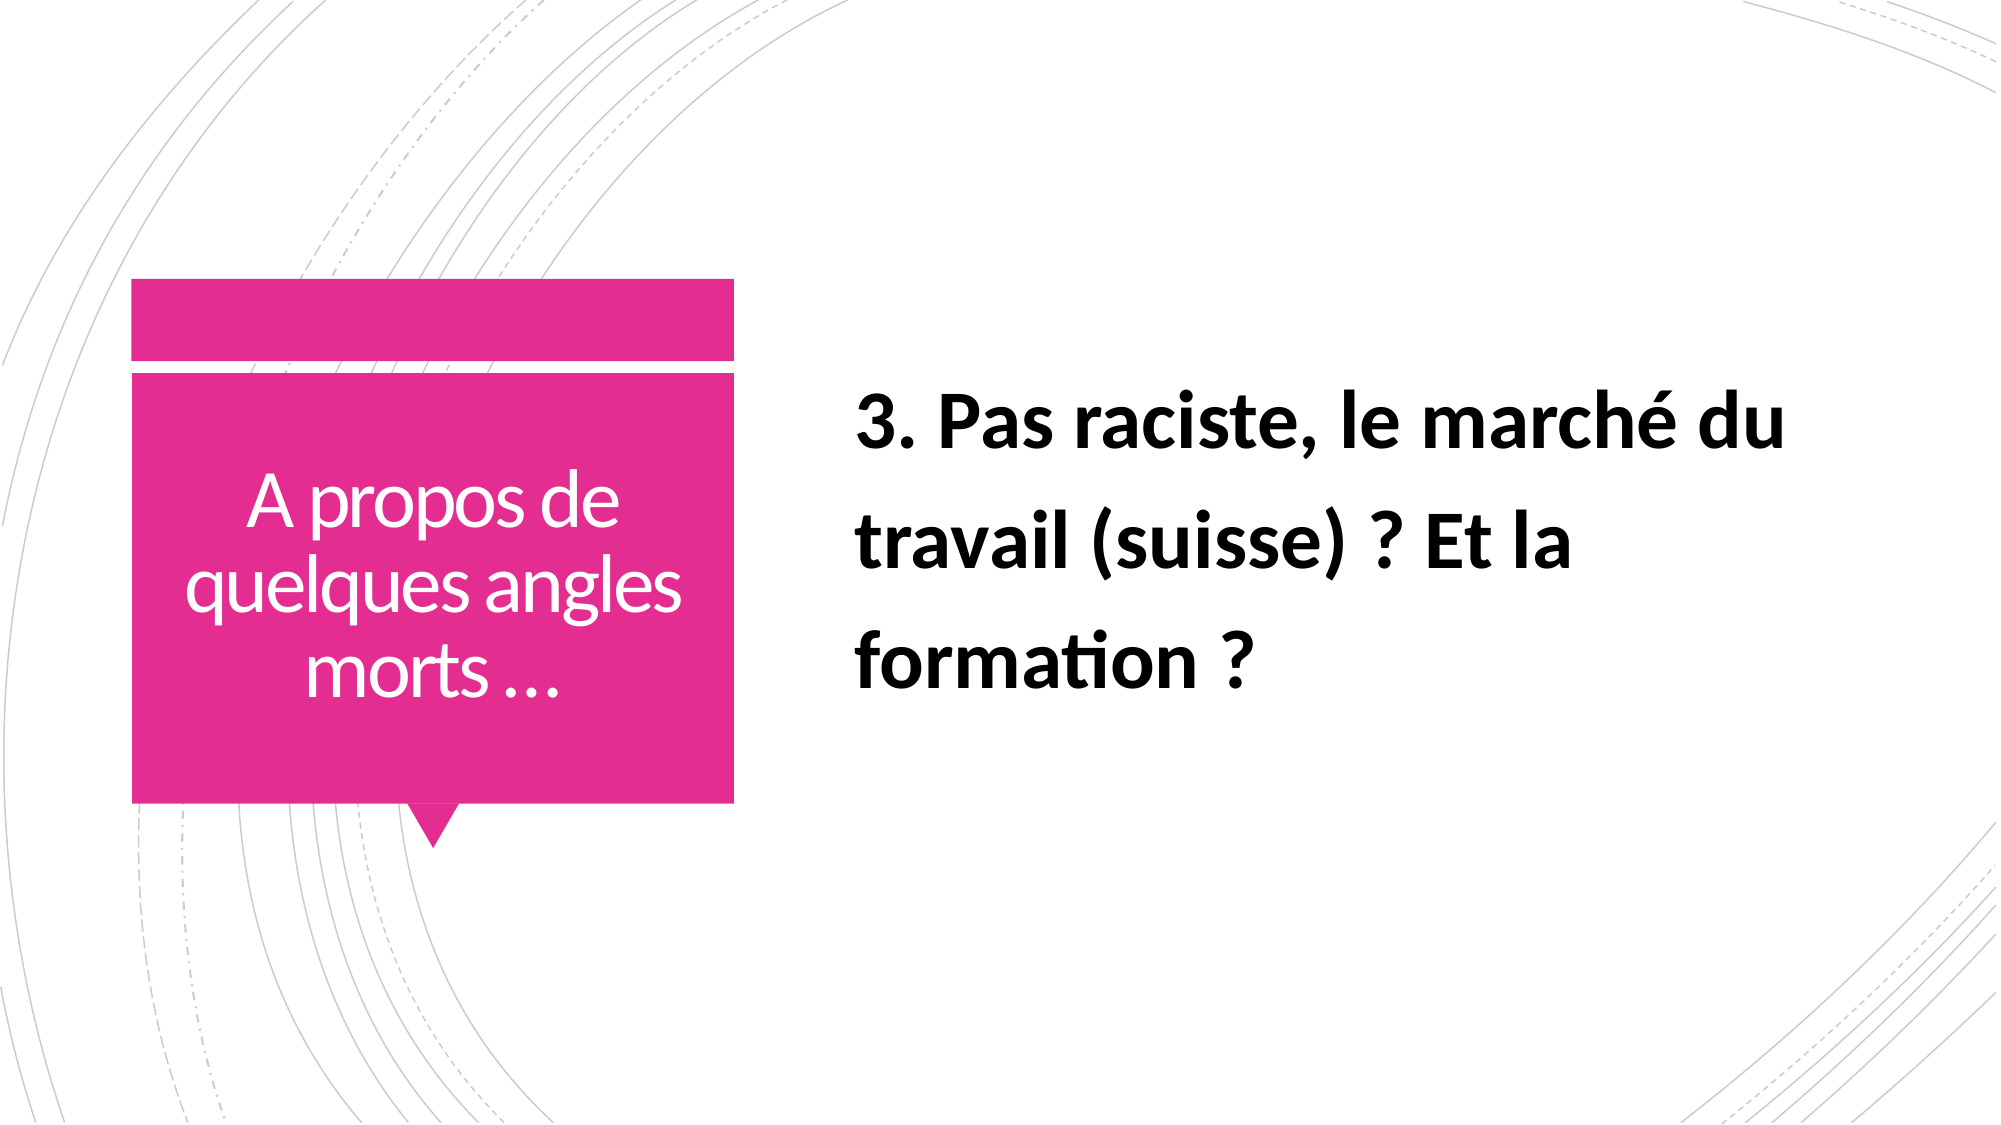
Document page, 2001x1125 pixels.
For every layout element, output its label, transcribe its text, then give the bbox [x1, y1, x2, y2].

list 3. Pas raciste, le marché du travail (suisse) ? Et la formation ? [839, 131, 1871, 993]
title A propos de quelques angles morts … [145, 385, 720, 789]
